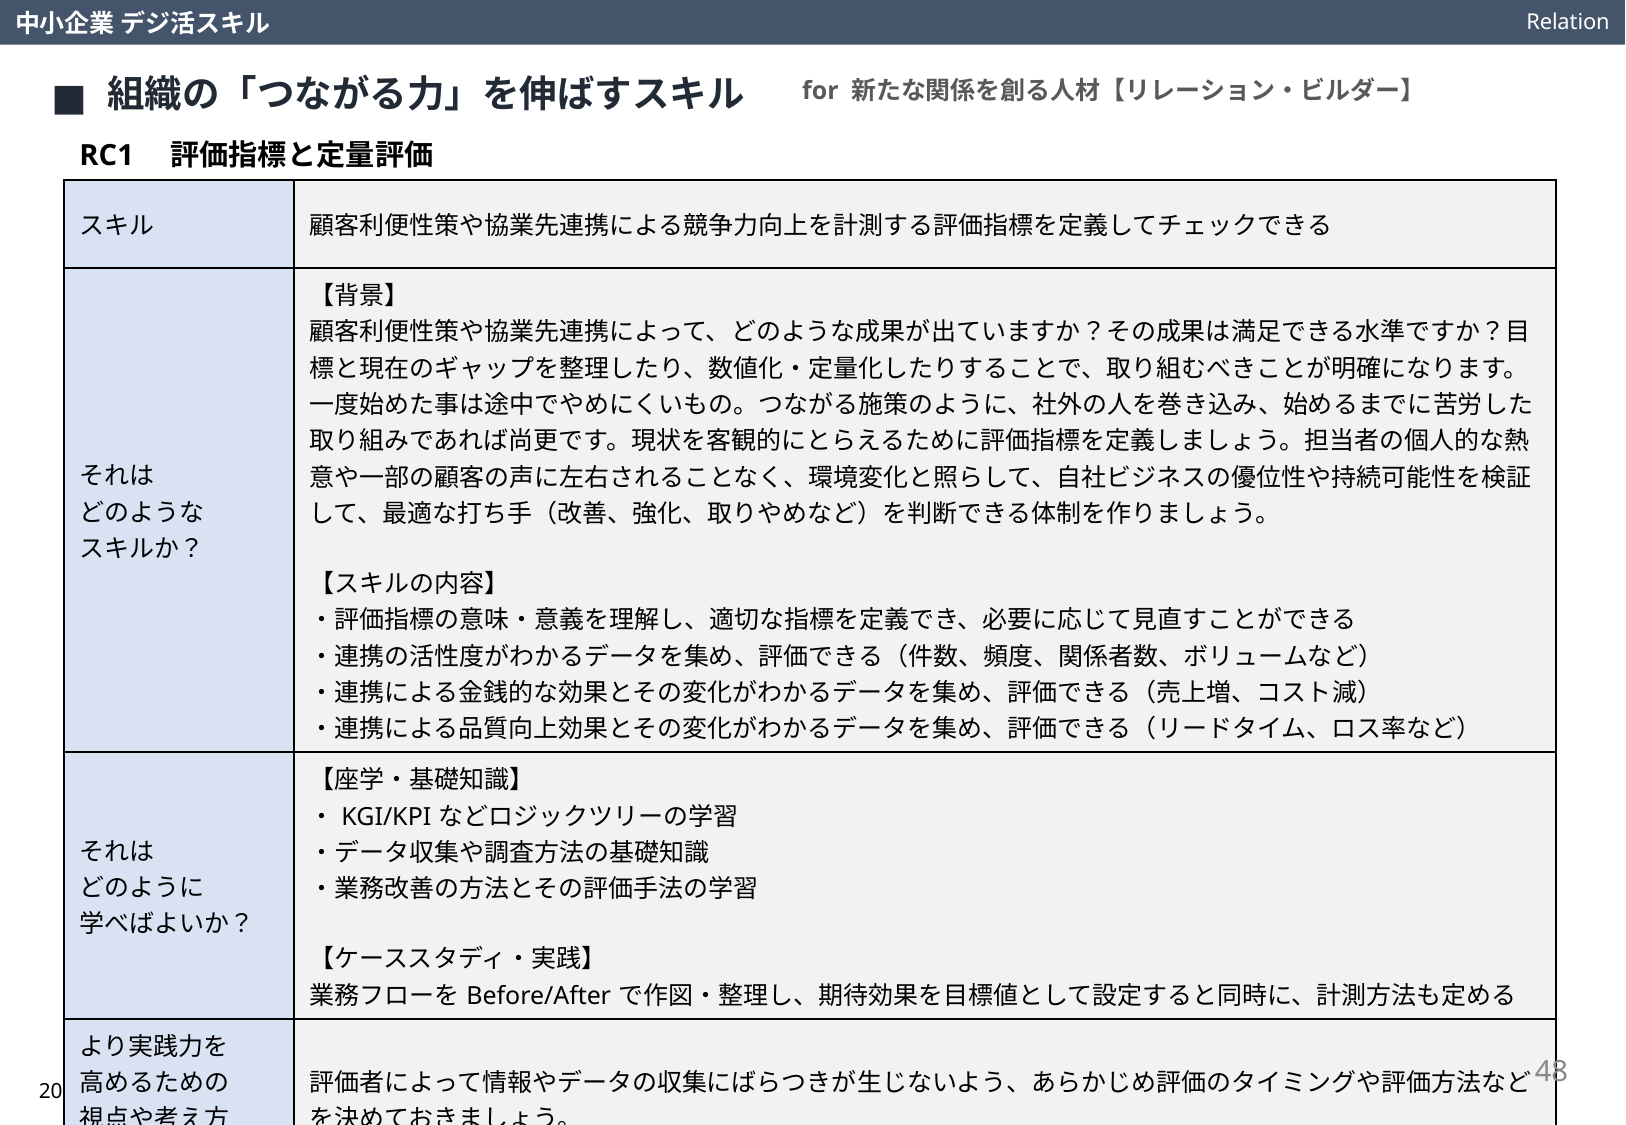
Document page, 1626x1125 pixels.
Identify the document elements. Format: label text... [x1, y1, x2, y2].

text_box RC1 評価指標と定量評価 [64, 128, 1561, 179]
table_header 顧客利便性策や協業先連携による競争力向上を計測する評価指標を定義してチェックできる [295, 181, 1555, 267]
table_header スキル [65, 181, 293, 267]
table_cell 評価者によって情報やデータの収集にばらつきが生じないよう、あらかじめ評価のタイミングや評価方法などを決めておきましょう。 [295, 1020, 1555, 1125]
text_box 組織の「つながる力」を伸ばすスキル [36, 62, 1185, 123]
table_cell 【背景】 顧客利便性策や協業先連携によって、どのような成果が出ていますか？その成果は満足できる水準ですか？目標と現在のギャップを整理したり、数値化・定量化したりすることで、取り組むべきことが明確になります。 一度始めた事は途中でやめにくいもの。つながる施策のように、社外の人を巻き込み、始めるまでに苦労した取り組みであれば尚更です。現状を客観的にとらえるために評価指標を定義しましょう。担当者の個人的な熱意や一部の顧客の声に左右されることなく、環境変化と照らして、自社ビジネスの優位性や持続可能性を検証して、最適な打ち手（改善、強化、取りやめなど）を判断できる体制を作りましょう。 【スキルの内容】 ・評価指標の意味・意義を理解し、適切な指標を定義でき、必要に応じて見直すことができる ・連携の活性度がわかるデータを集め、評価できる（件数、頻度、関係者数、ボリュームなど） ・連携による金銭的な効果とその変化がわかるデータを集め、評価できる（売上増、コスト減） ・連携による品質向上効果とその変化がわかるデータを集め、評価できる（リードタイム、ロス率など） [295, 269, 1555, 751]
text_box 中小企業 デジ活スキル [0, 0, 1625, 45]
text_box Relation [1438, 0, 1625, 42]
slide_number 48 [1217, 1042, 1584, 1103]
table_cell より実践力を 高めるための 視点や考え方は？ [65, 1020, 293, 1125]
text_box for 新たな関係を創る人材【リレーション・ビルダー】 [787, 67, 1461, 113]
table_cell 【座学・基礎知識】 ・KGI/KPIなどロジックツリーの学習 ・データ収集や調査方法の基礎知識 ・業務改善の方法とその評価手法の学習 【ケーススタディ・実践】 業務フローをBefore/Afterで作図・整理し、期待効果を目標値として設定すると同時に、計測方法も定める [295, 753, 1555, 1018]
table_cell それは どのように 学べばよいか？ [65, 753, 293, 1018]
table_cell それは どのような スキルか？ [65, 269, 293, 751]
